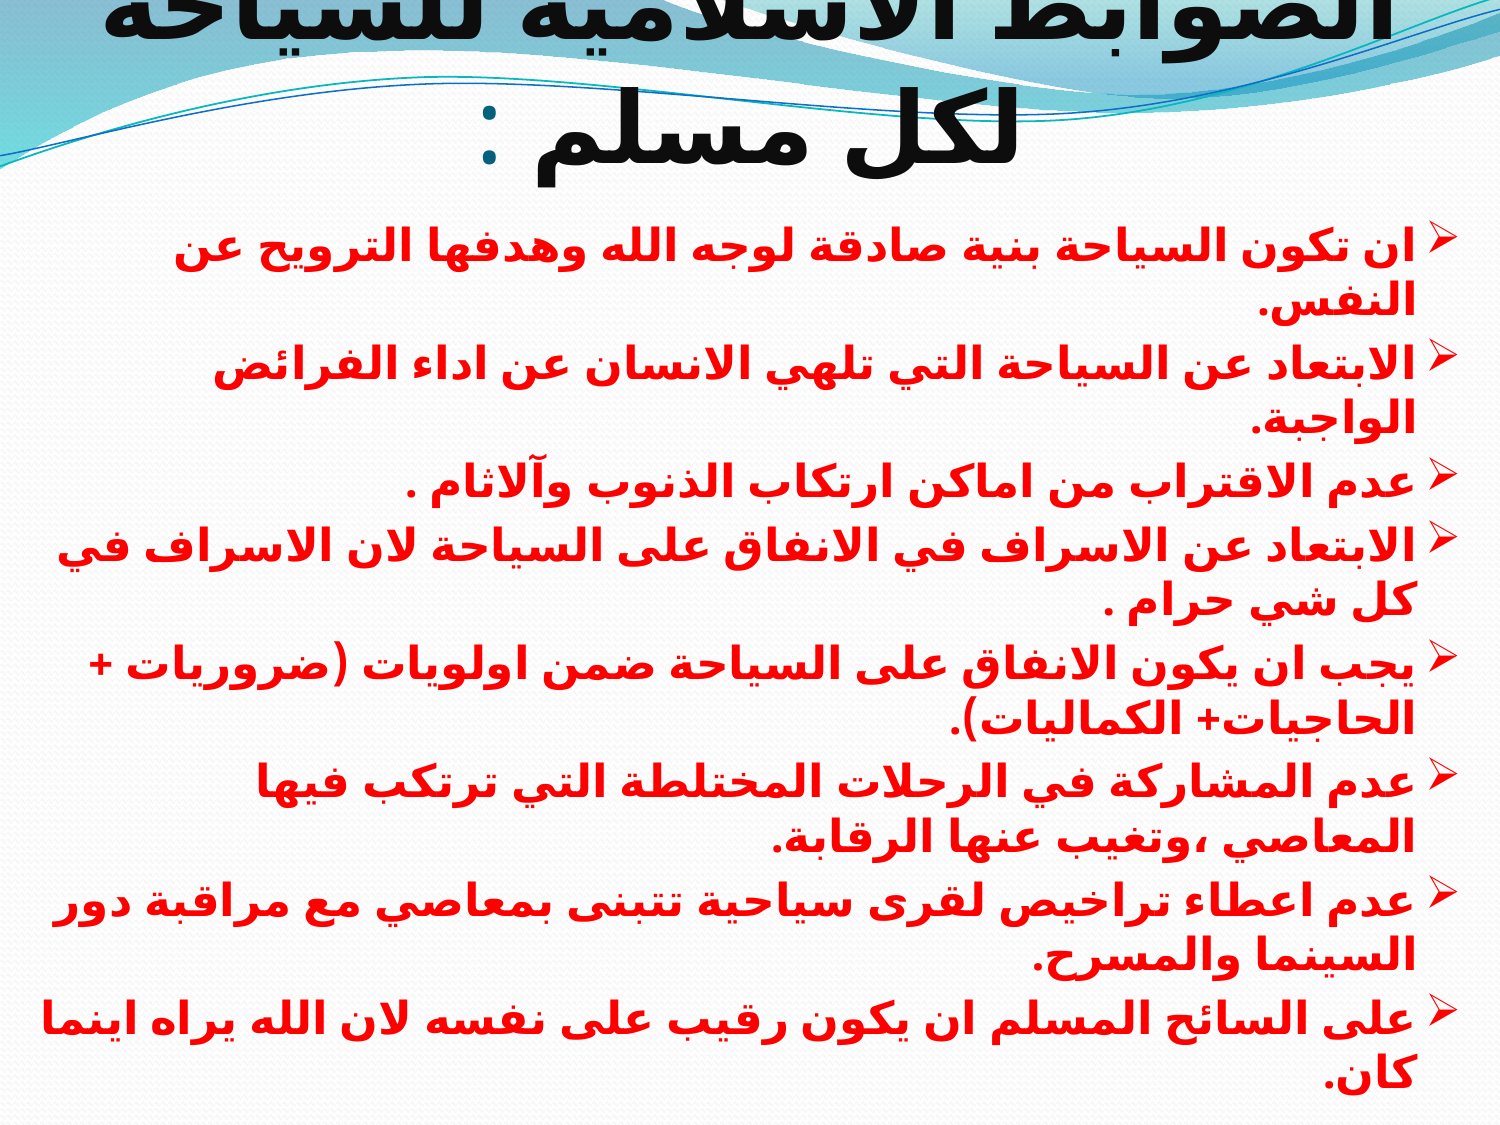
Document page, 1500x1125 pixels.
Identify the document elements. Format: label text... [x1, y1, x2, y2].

title الضوابط الاسلامية للسياحة لكل مسلم : [75, 42, 1425, 185]
list ان تكون السياحة بنية صادقة لوجه الله وهدفها الترويح عن النفس. الابتعاد عن السياحة التي تلهي الانسان عن اداء الفرائض الواجبة. عدم الاقتراب من اماكن ارتكاب الذنوب وآلاثام . الابتعاد عن الاسراف في الانفاق على السياحة لان الاسراف في كل شي حرام . يجب ان يكون الانفاق على السياحة ضمن اولويات (ضروريات + الحاجيات+ الكماليات). عدم المشاركة في الرحلات المختلطة التي ترتكب فيها المعاصي ،وتغيب عنها الرقابة. عدم اعطاء تراخيص لقرى سياحية تتبنى بمعاصي مع مراقبة دور السينما والمسرح. على السائح المسلم ان يكون رقيب على نفسه لان الله يراه اينما كان. [17, 208, 1471, 1106]
